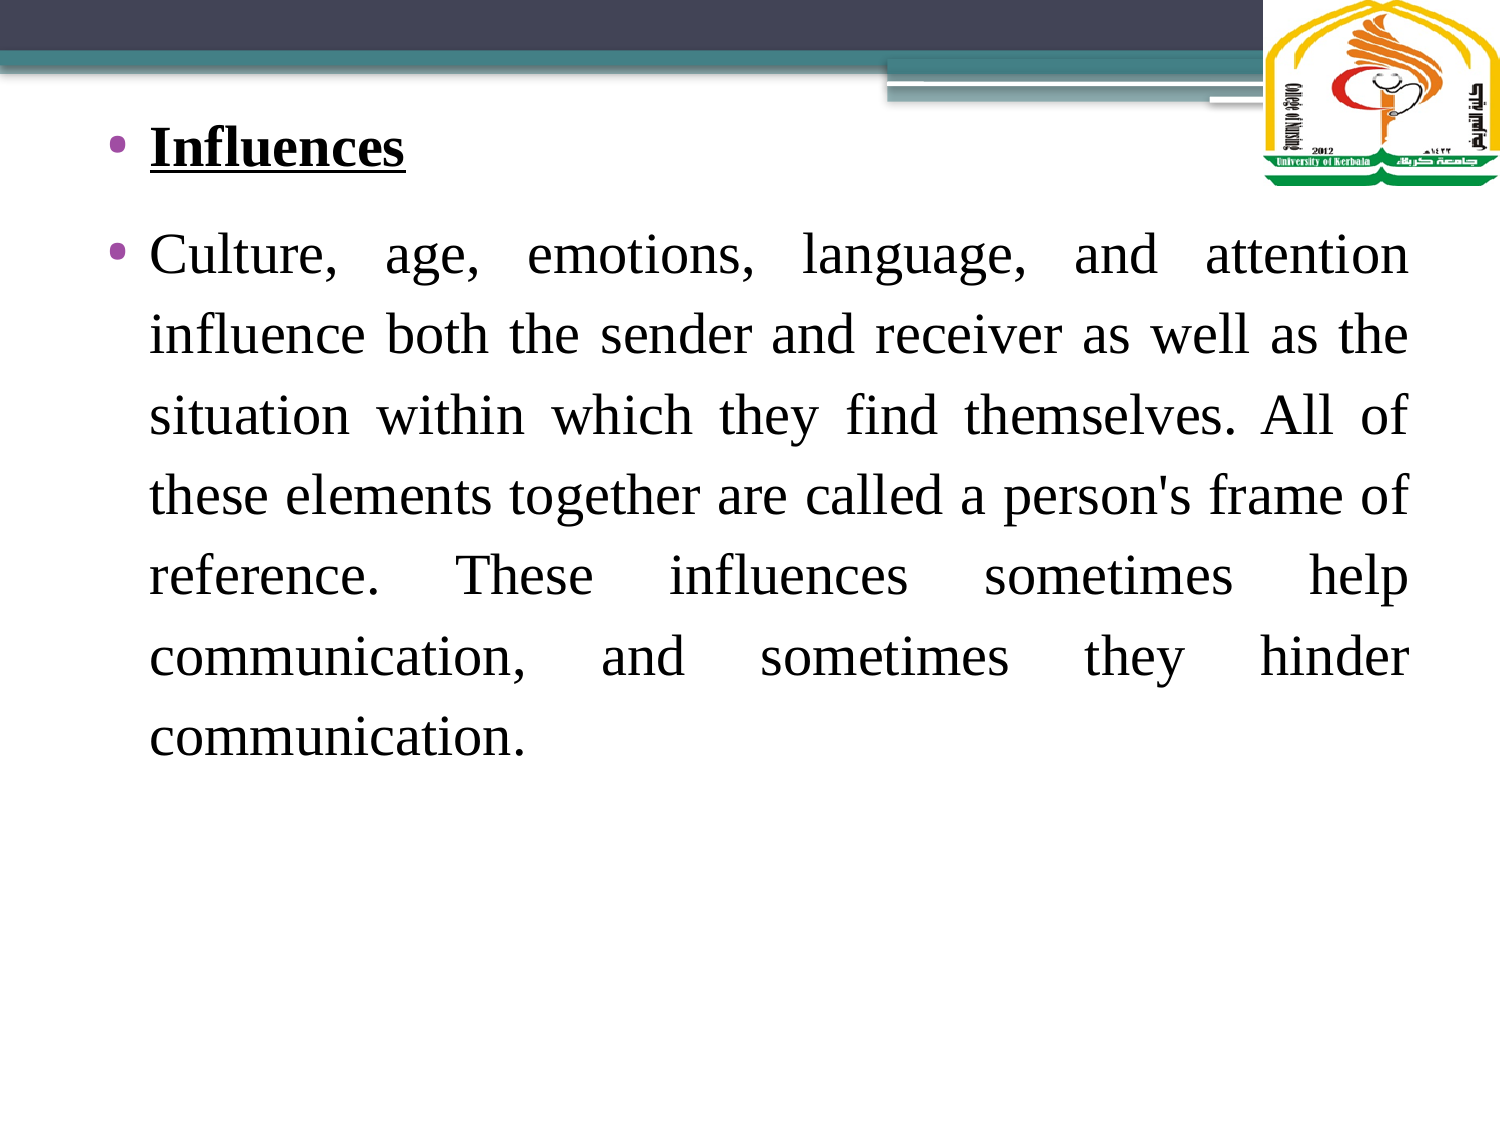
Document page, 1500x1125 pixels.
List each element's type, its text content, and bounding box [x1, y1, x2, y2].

list Influences Culture, age, emotions, language, and attention influence both the sender and receiver as well as the situation within which they find themselves. All of these elements together are called a person's frame of reference. These influences sometimes help communication, and sometimes they hinder communication. [75, 90, 1425, 1005]
picture [1263, 0, 1500, 187]
